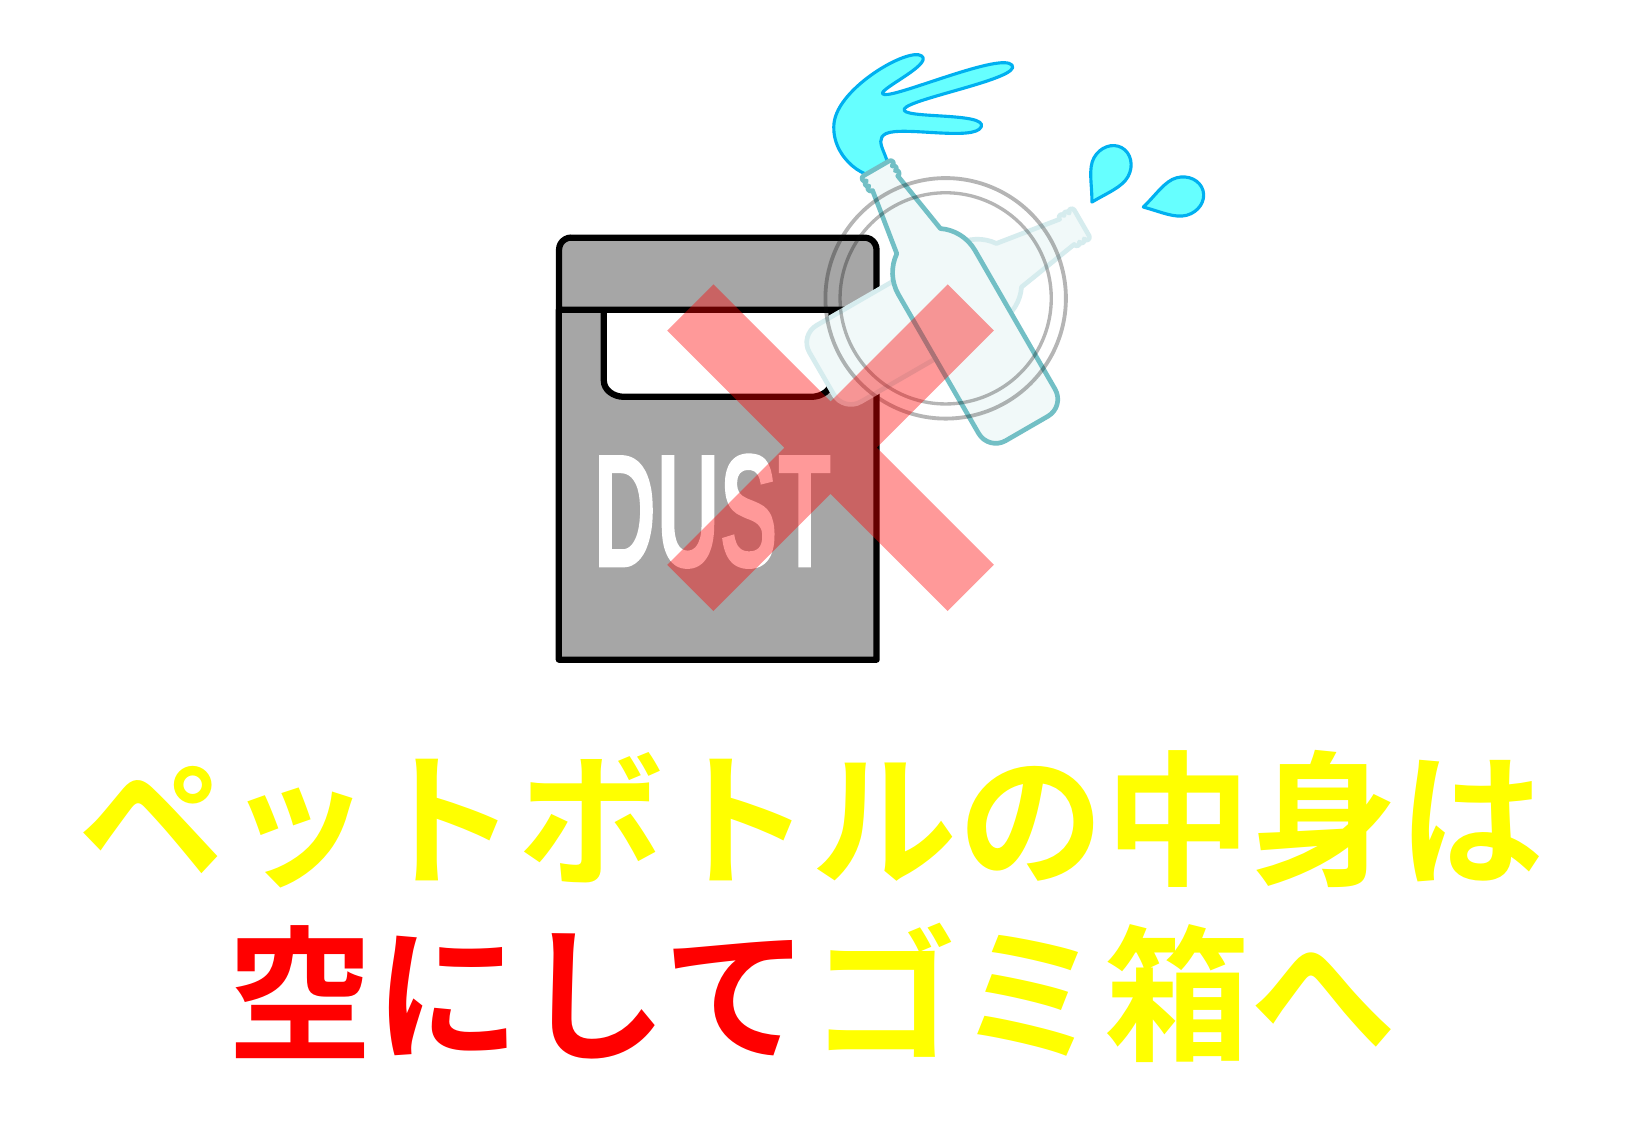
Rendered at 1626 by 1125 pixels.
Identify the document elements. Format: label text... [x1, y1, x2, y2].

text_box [558, 54, 1205, 718]
text_box ペットボトルの中身は空にしてゴミ箱へ [0, 721, 1625, 1086]
